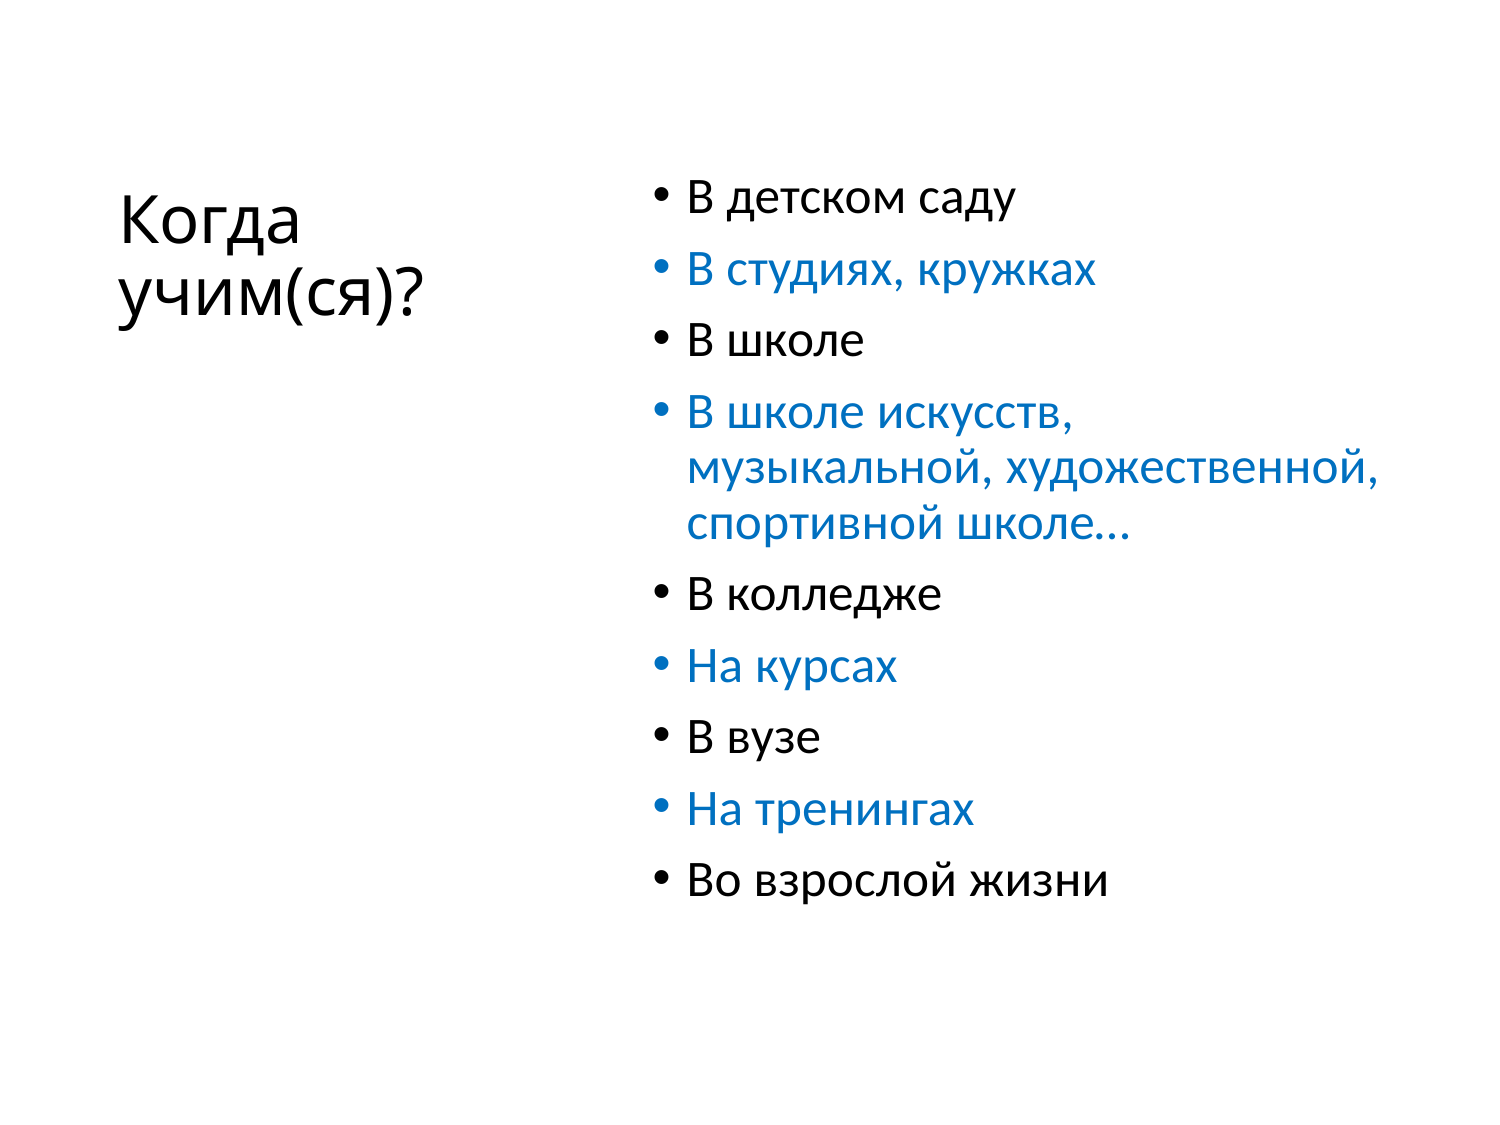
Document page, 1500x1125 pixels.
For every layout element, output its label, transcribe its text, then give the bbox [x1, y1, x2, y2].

list В детском саду В студиях, кружках В школе В школе искусств, музыкальной, художественной, спортивной школе… В колледже На курсах В вузе На тренингах Во взрослой жизни [637, 161, 1398, 962]
title Когда учим(ся)? [103, 75, 588, 338]
